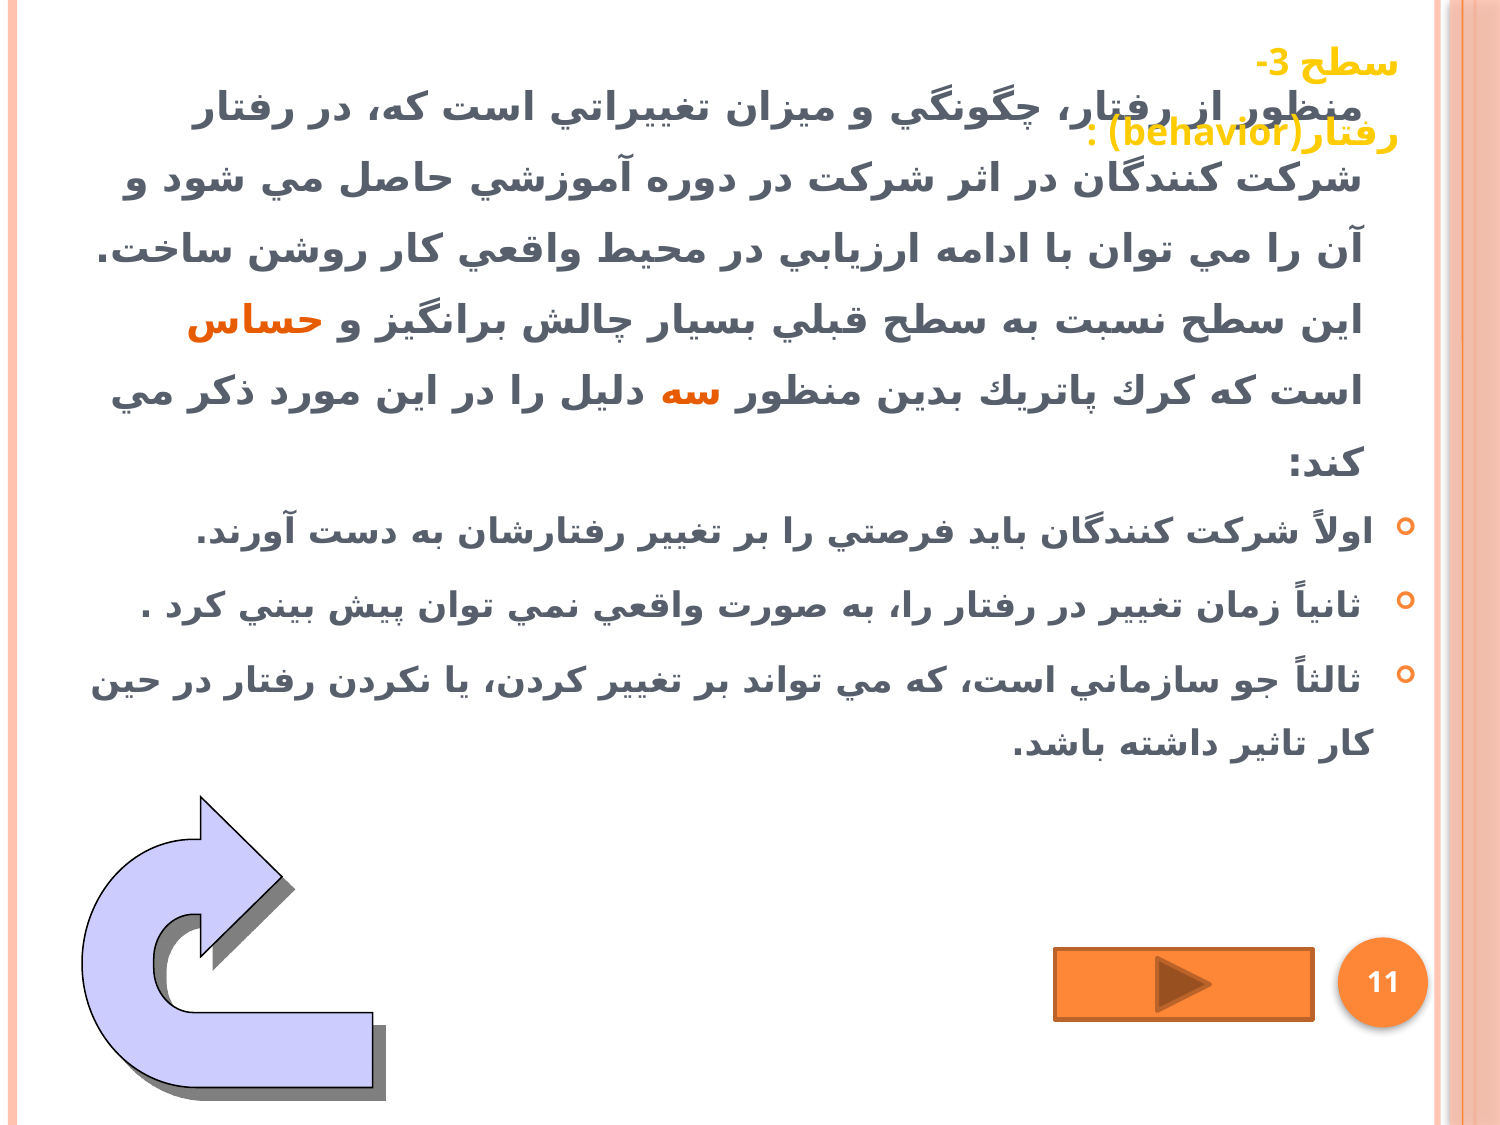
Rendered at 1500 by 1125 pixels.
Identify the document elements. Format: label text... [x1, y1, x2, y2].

text_box [1053, 947, 1315, 1022]
text_box سطح 3- رفتار(behavior) : [962, 30, 1415, 166]
text_box [82, 796, 373, 1088]
list اولاً شركت كنندگان بايد فرصتي را بر تغيير رفتارشان به دست آورند. ثانياً زمان تغيير در رفتار را، به صورت واقعي نمي توان پيش بيني كرد . ثالثاً جو سازماني است، كه مي تواند بر تغيير كردن، يا نكردن رفتار در حين كار تاثير داشته باشد. [17, 479, 1429, 776]
slide_number 11 [1333, 940, 1434, 1027]
title منظور از رفتار، چگونگي و ميزان تغييراتي است كه، در رفتار شركت كنندگان در اثر شركت در دوره آموزشي حاصل مي شود و آن را مي توان با ادامه ارزيابي در محيط واقعي كار روشن ساخت. اين سطح نسبت به سطح قبلي بسيار چالش برانگيز و حساس است كه كرك پاتريك بدين منظور سه دليل را در اين مورد ذكر مي كند:‌ [64, 172, 1380, 479]
